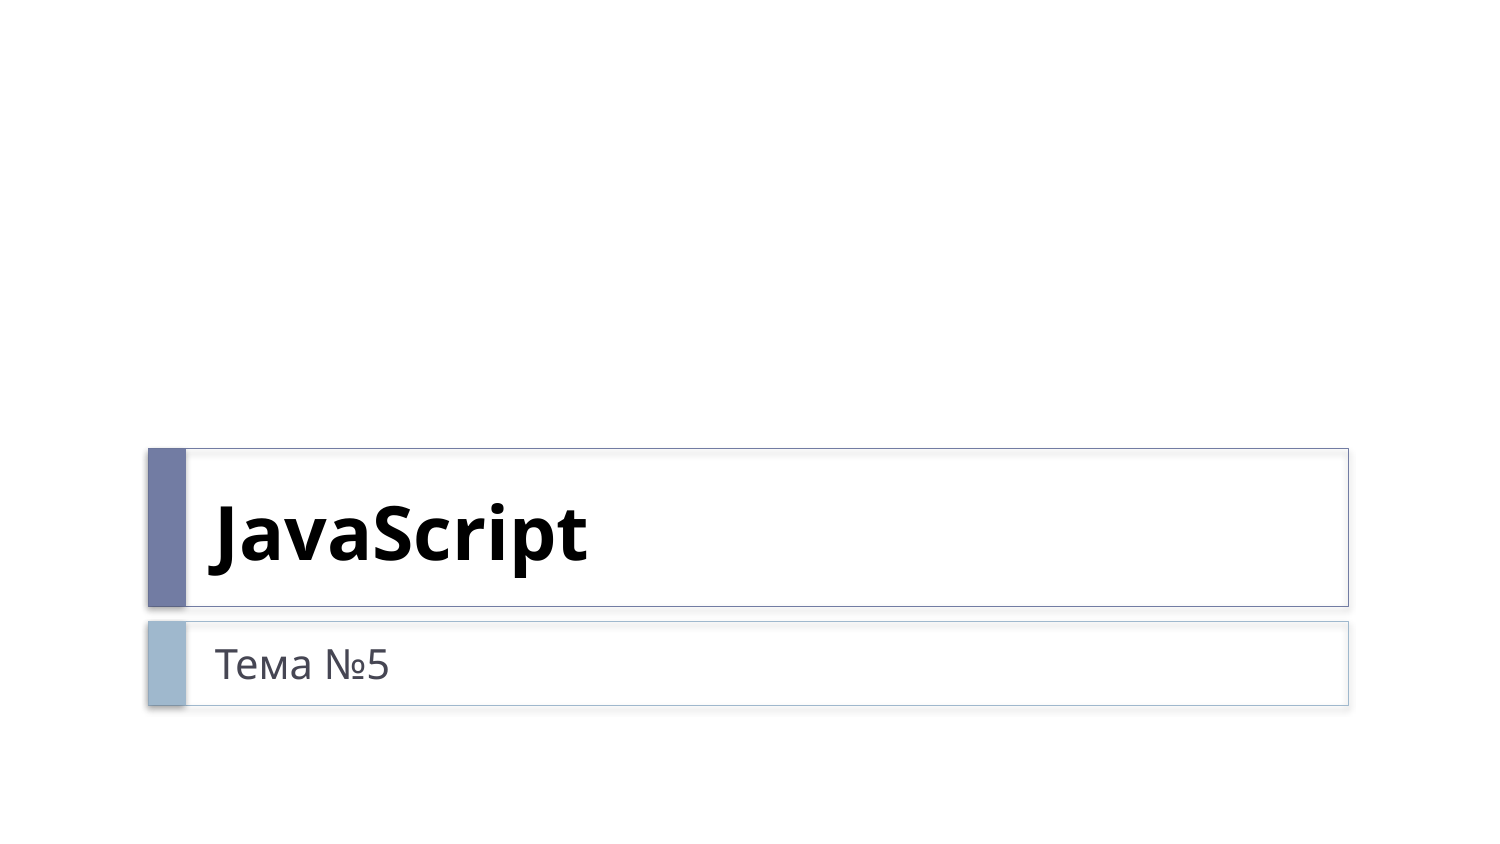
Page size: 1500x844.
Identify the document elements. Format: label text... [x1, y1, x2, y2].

subtitle Тема №5 [200, 630, 1325, 697]
title JavaScript [200, 478, 1325, 600]
